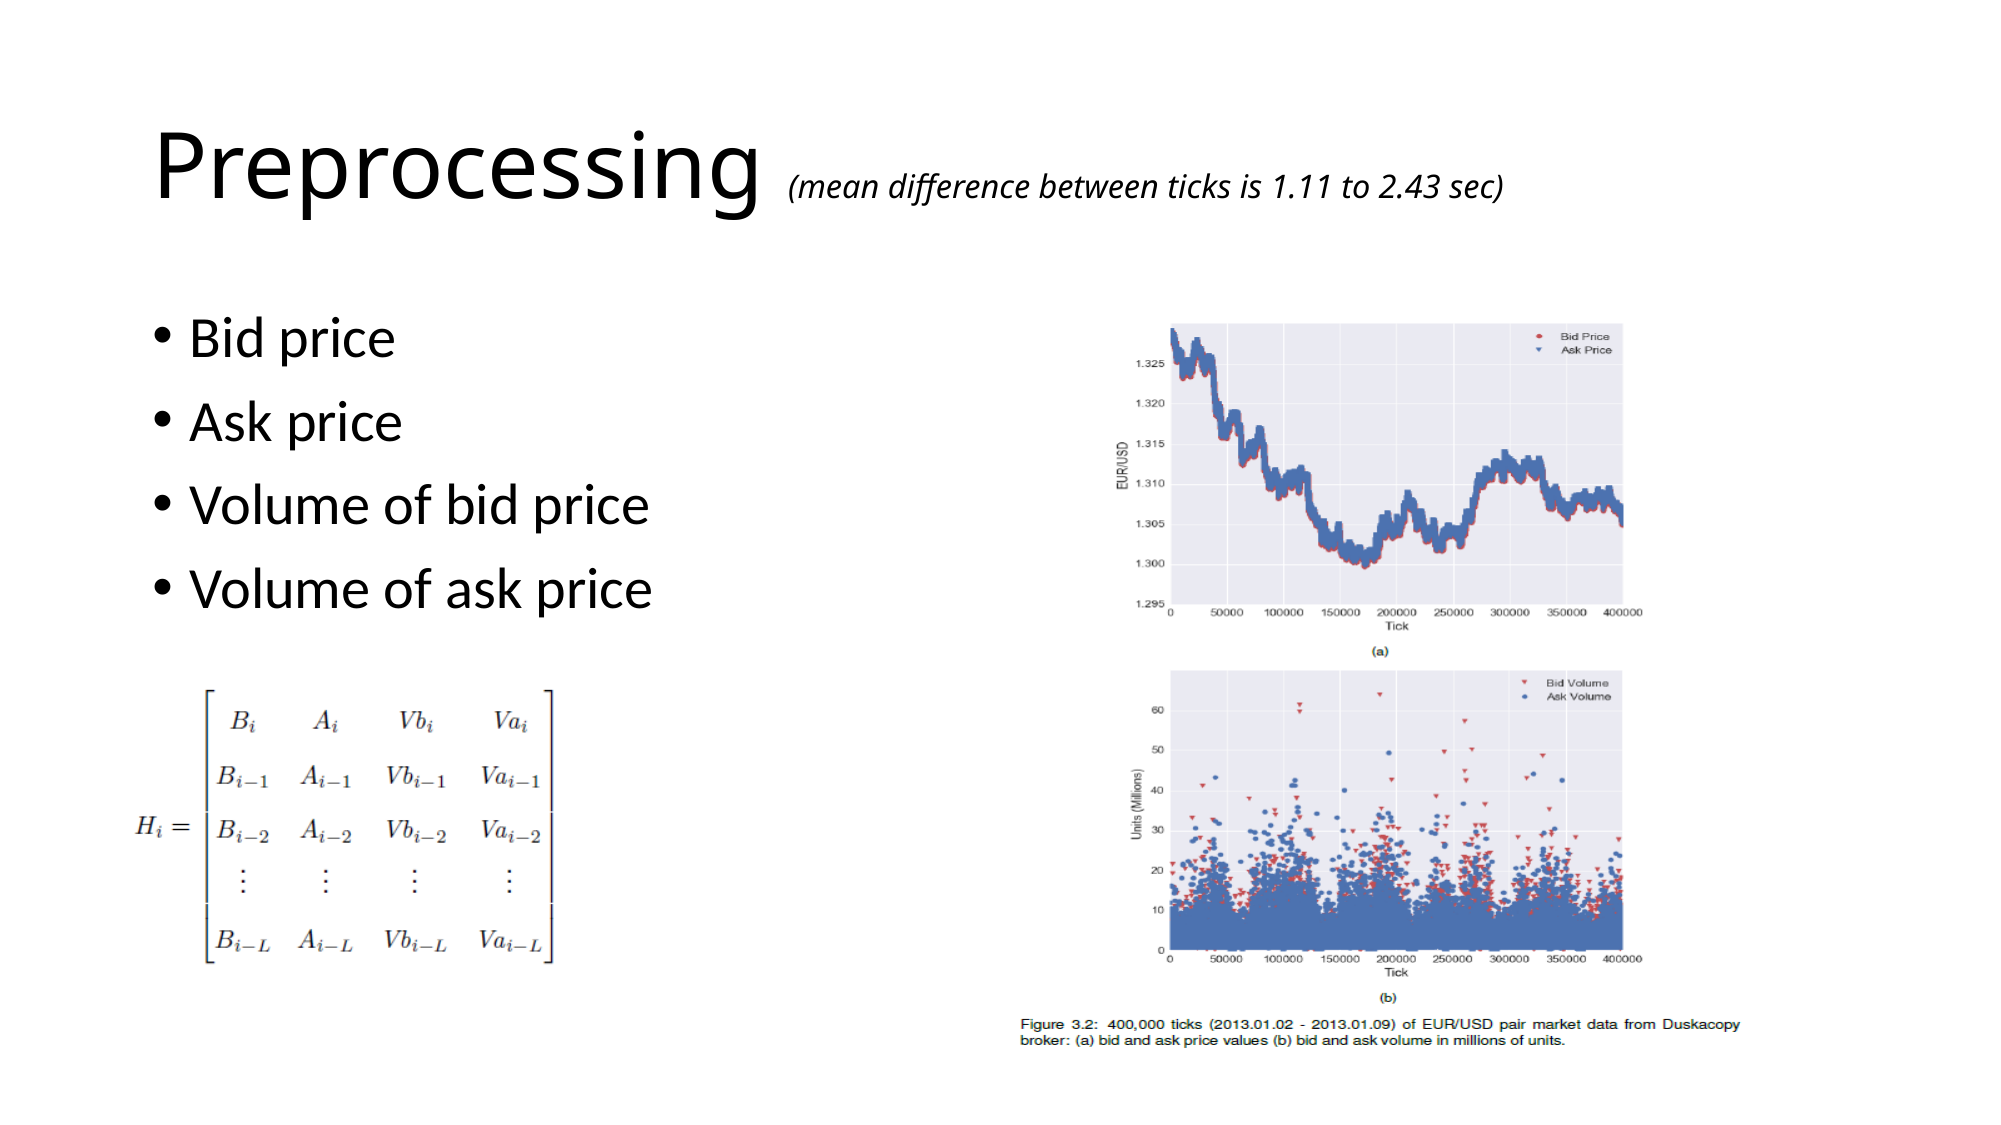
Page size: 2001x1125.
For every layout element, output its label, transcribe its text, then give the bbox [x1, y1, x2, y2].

title Preprocessing (mean difference between ticks is 1.11 to 2.43 sec) [137, 59, 1863, 278]
picture [973, 277, 1790, 1078]
list Bid price Ask price Volume of bid price Volume of ask price [137, 299, 973, 1014]
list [78, 660, 645, 978]
